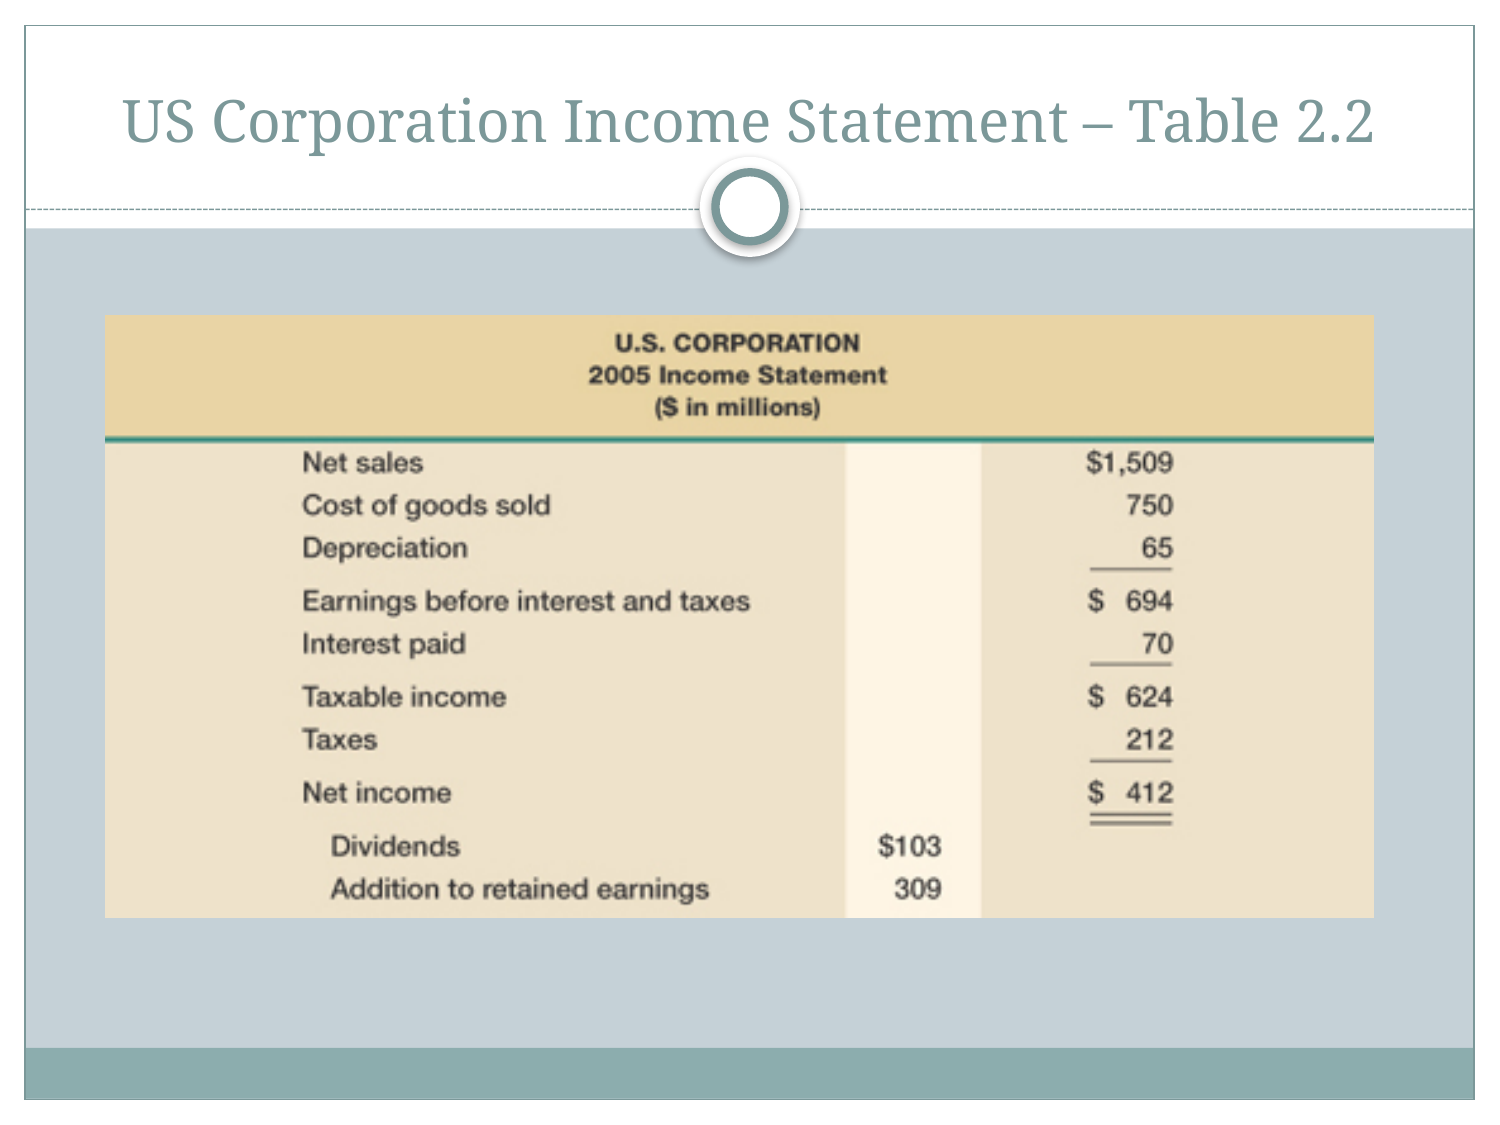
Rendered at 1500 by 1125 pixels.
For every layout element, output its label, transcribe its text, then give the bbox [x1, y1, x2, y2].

title US Corporation Income Statement – Table 2.2 [49, 37, 1450, 162]
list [104, 315, 1375, 918]
